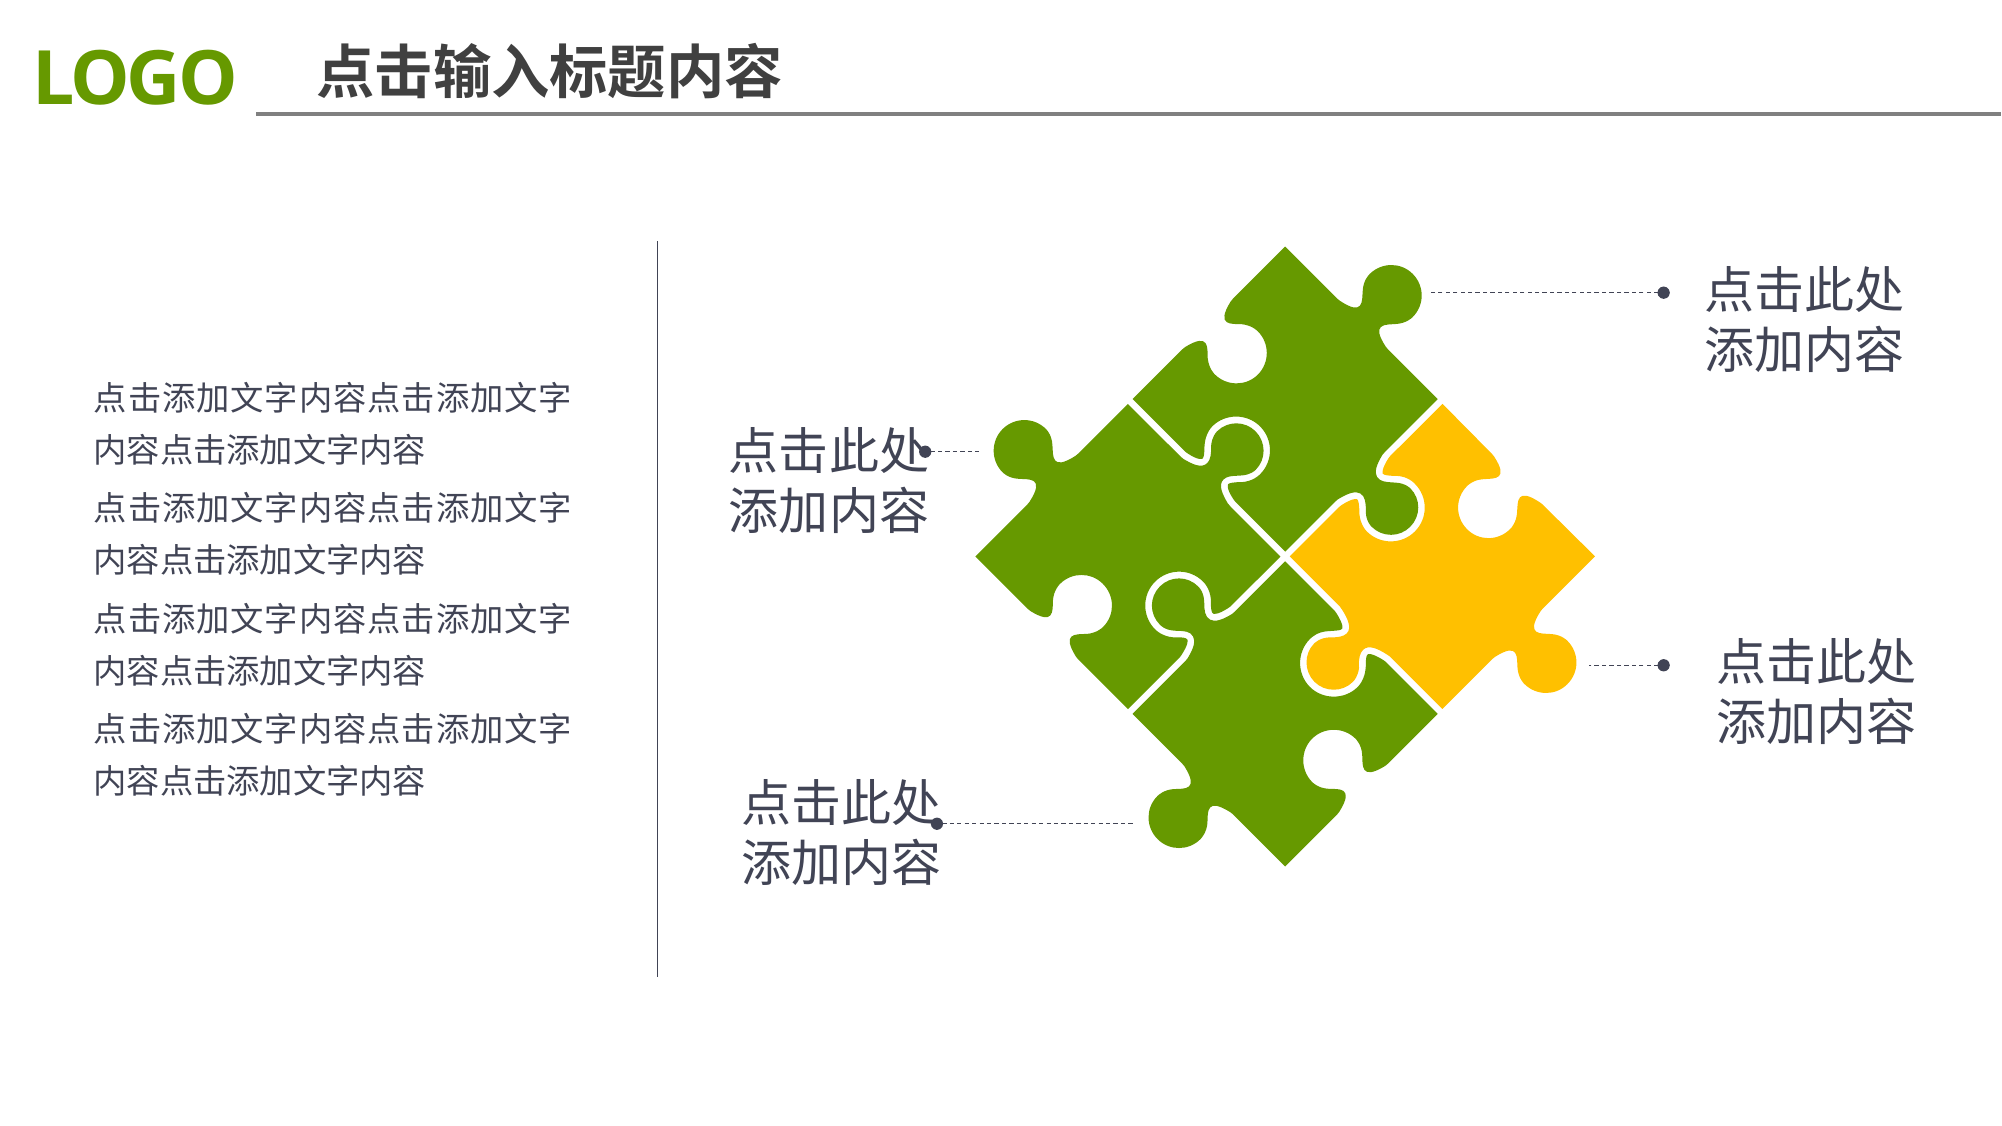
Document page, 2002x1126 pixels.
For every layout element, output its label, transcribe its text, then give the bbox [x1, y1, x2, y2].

text_box [973, 401, 1283, 712]
text_box [1287, 401, 1598, 712]
text_box [1130, 244, 1440, 554]
text_box 点击此处 添加内容 [714, 411, 944, 547]
text_box 点击输入标题内容 [279, 27, 820, 113]
text_box [1130, 559, 1440, 869]
text_box 点击此处 添加内容 [1690, 250, 1920, 386]
text_box 点击此处 添加内容 [726, 763, 957, 899]
text_box 点击此处 添加内容 [1701, 622, 1931, 758]
text_box 点击添加文字内容点击添加文字内容点击添加文字内容 点击添加文字内容点击添加文字内容点击添加文字内容 点击添加文字内容点击添加文字内容点击添加文字内容 点击添加文字内容点击添加文字内容点击添加文字内容 [79, 357, 588, 917]
